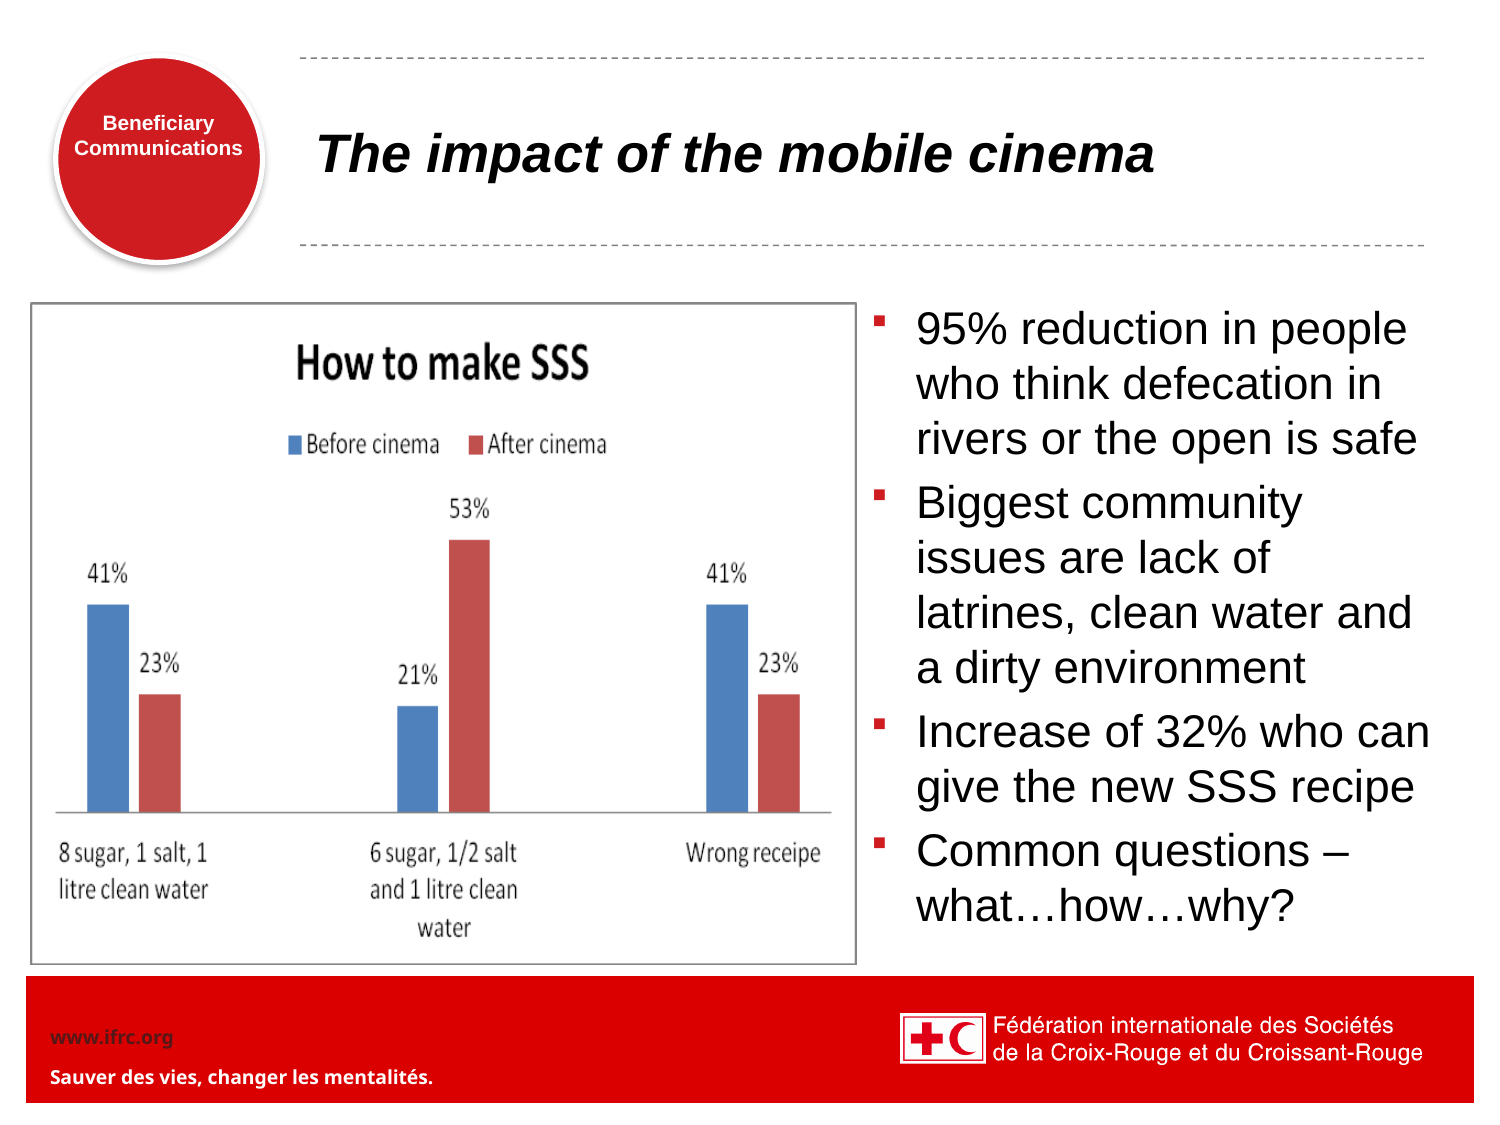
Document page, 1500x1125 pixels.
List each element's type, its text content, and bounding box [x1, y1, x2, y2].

picture [900, 1013, 1422, 1065]
title The impact of the mobile cinema [299, 57, 1426, 246]
picture [29, 302, 857, 965]
list 95% reduction in people who think defecation in rivers or the open is safe Biggest community issues are lack of latrines, clean water and a dirty environment Increase of 32% who can give the new SSS recipe Common questions – what…how…why? [856, 290, 1459, 953]
